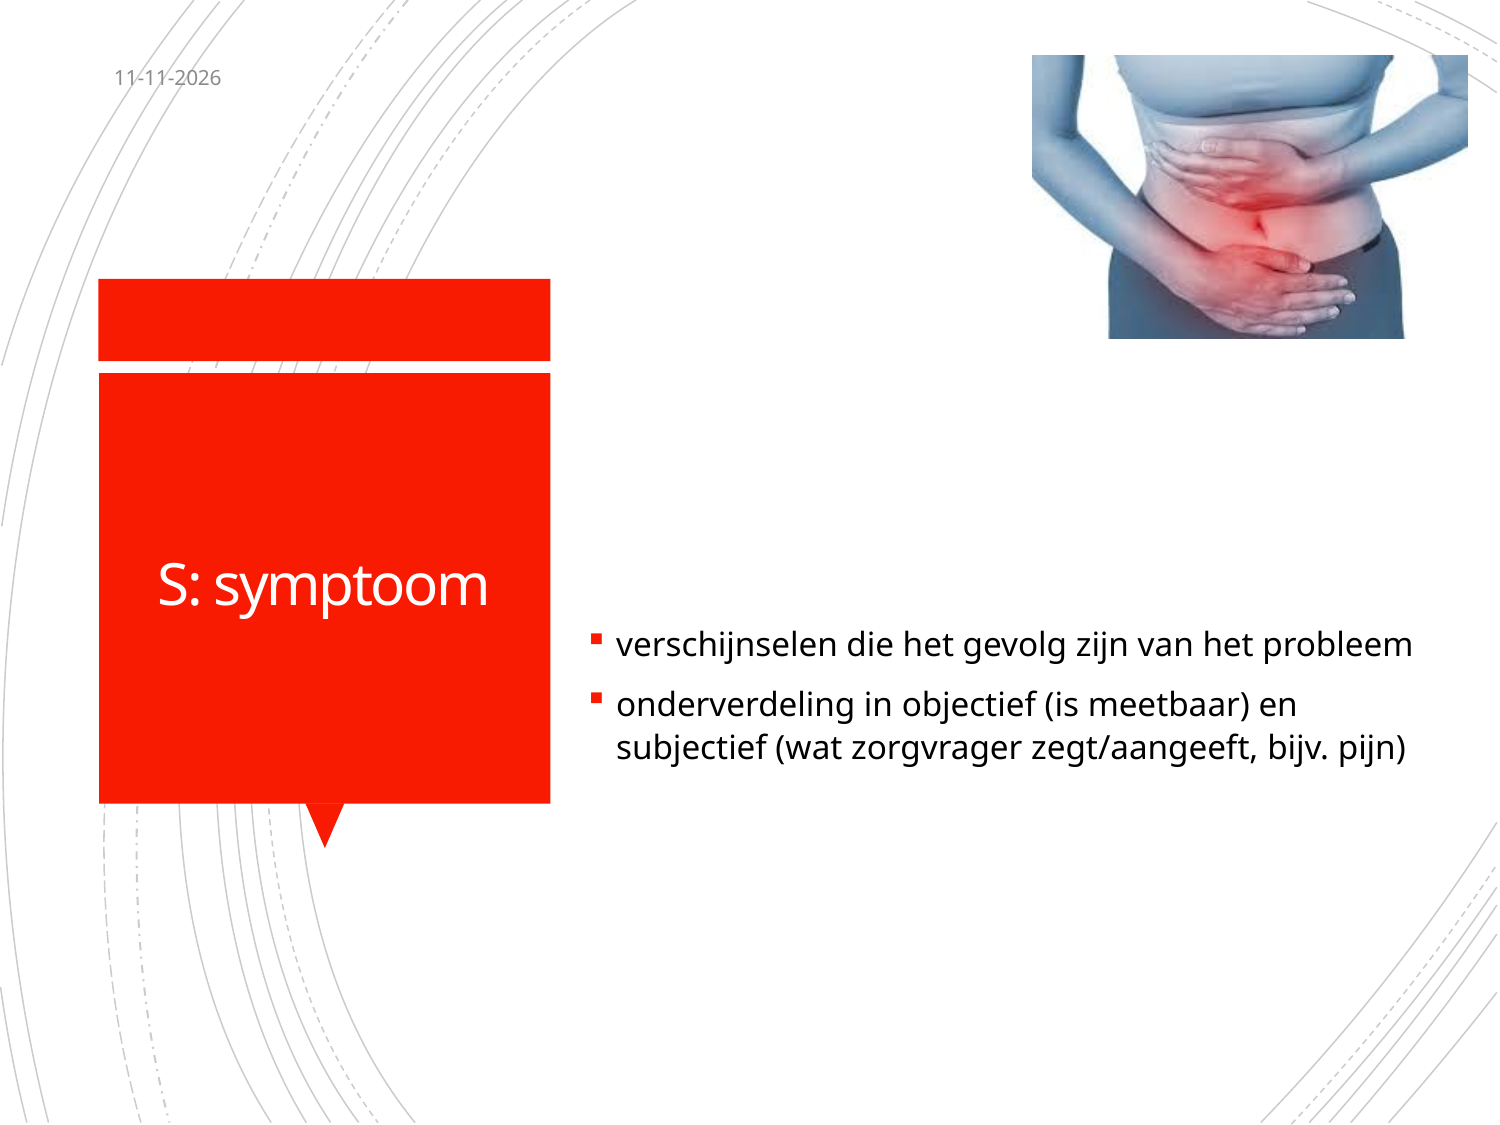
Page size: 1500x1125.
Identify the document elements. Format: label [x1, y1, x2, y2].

text_box [0, 0, 1498, 1125]
text_box [98, 278, 551, 849]
picture [1031, 55, 1469, 339]
